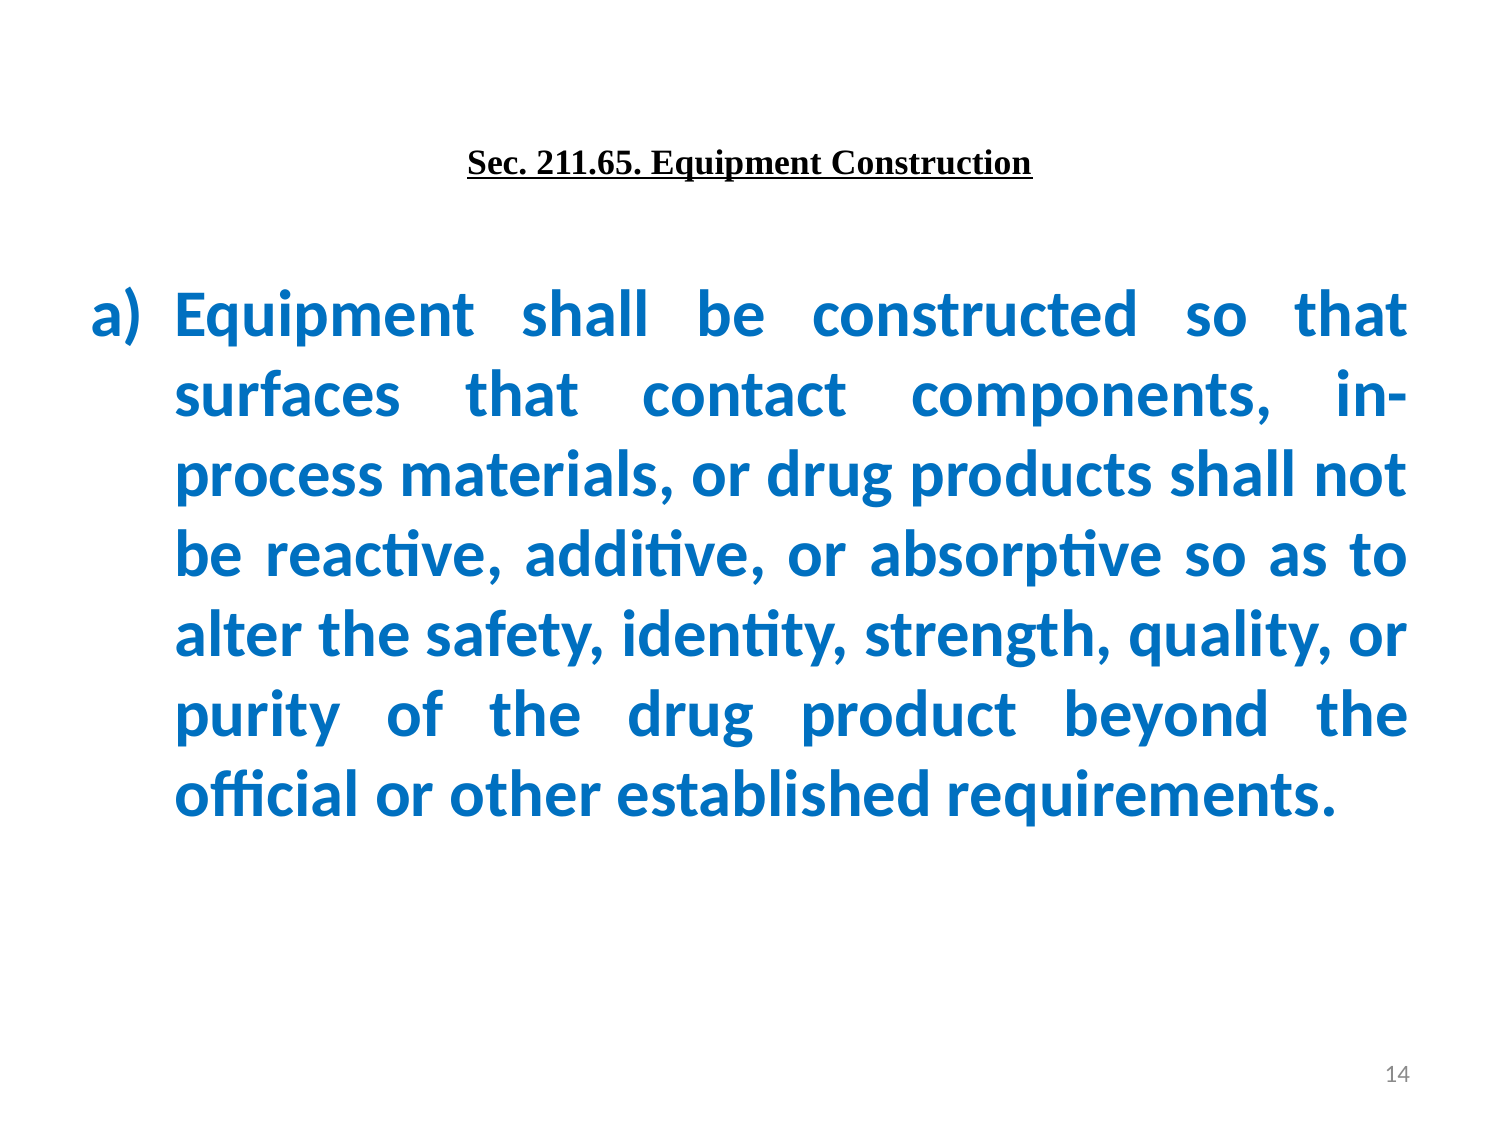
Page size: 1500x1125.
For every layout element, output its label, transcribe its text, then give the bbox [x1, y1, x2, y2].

slide_number 14 [1074, 1042, 1425, 1103]
title Sec. 211.65. Equipment Construction [75, 45, 1425, 233]
list Equipment shall be constructed so that surfaces that contact components, in-process materials, or drug products shall not be reactive, additive, or absorptive so as to alter the safety, identity, strength, quality, or purity of the drug product beyond the official or other established requirements. [75, 262, 1425, 1005]
